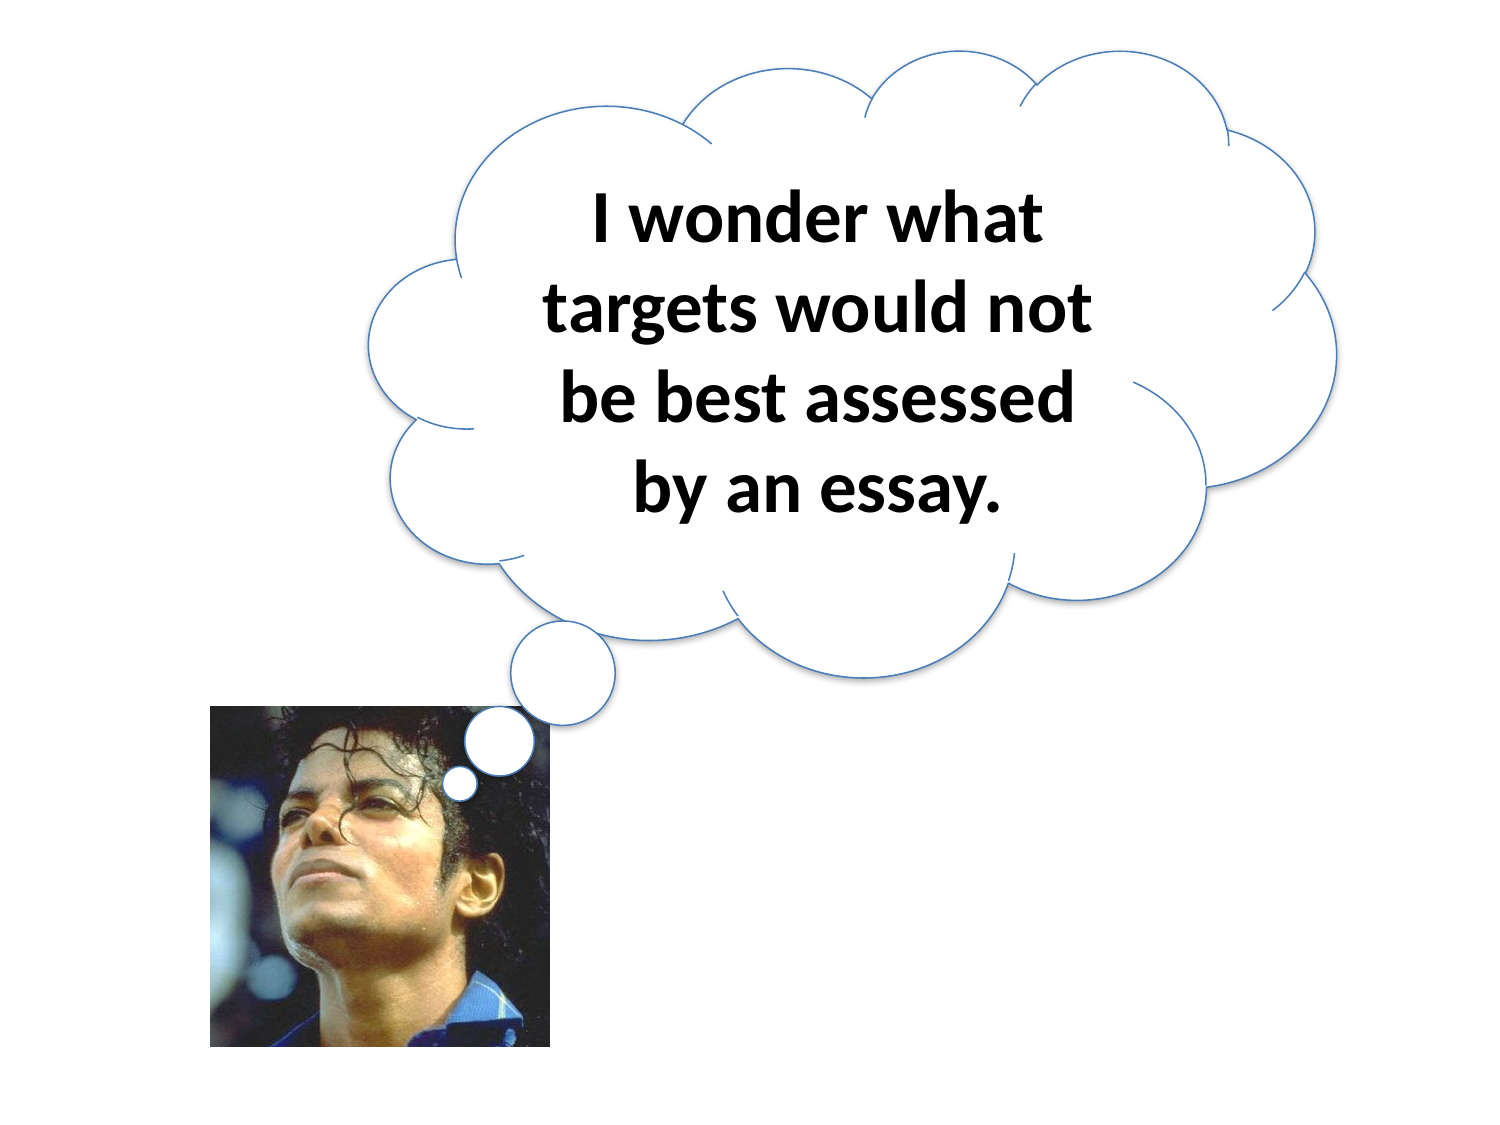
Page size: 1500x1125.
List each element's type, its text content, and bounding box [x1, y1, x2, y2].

picture [210, 705, 551, 1048]
text_box I wonder what targets would not be best assessed by an essay. [367, 50, 1338, 727]
